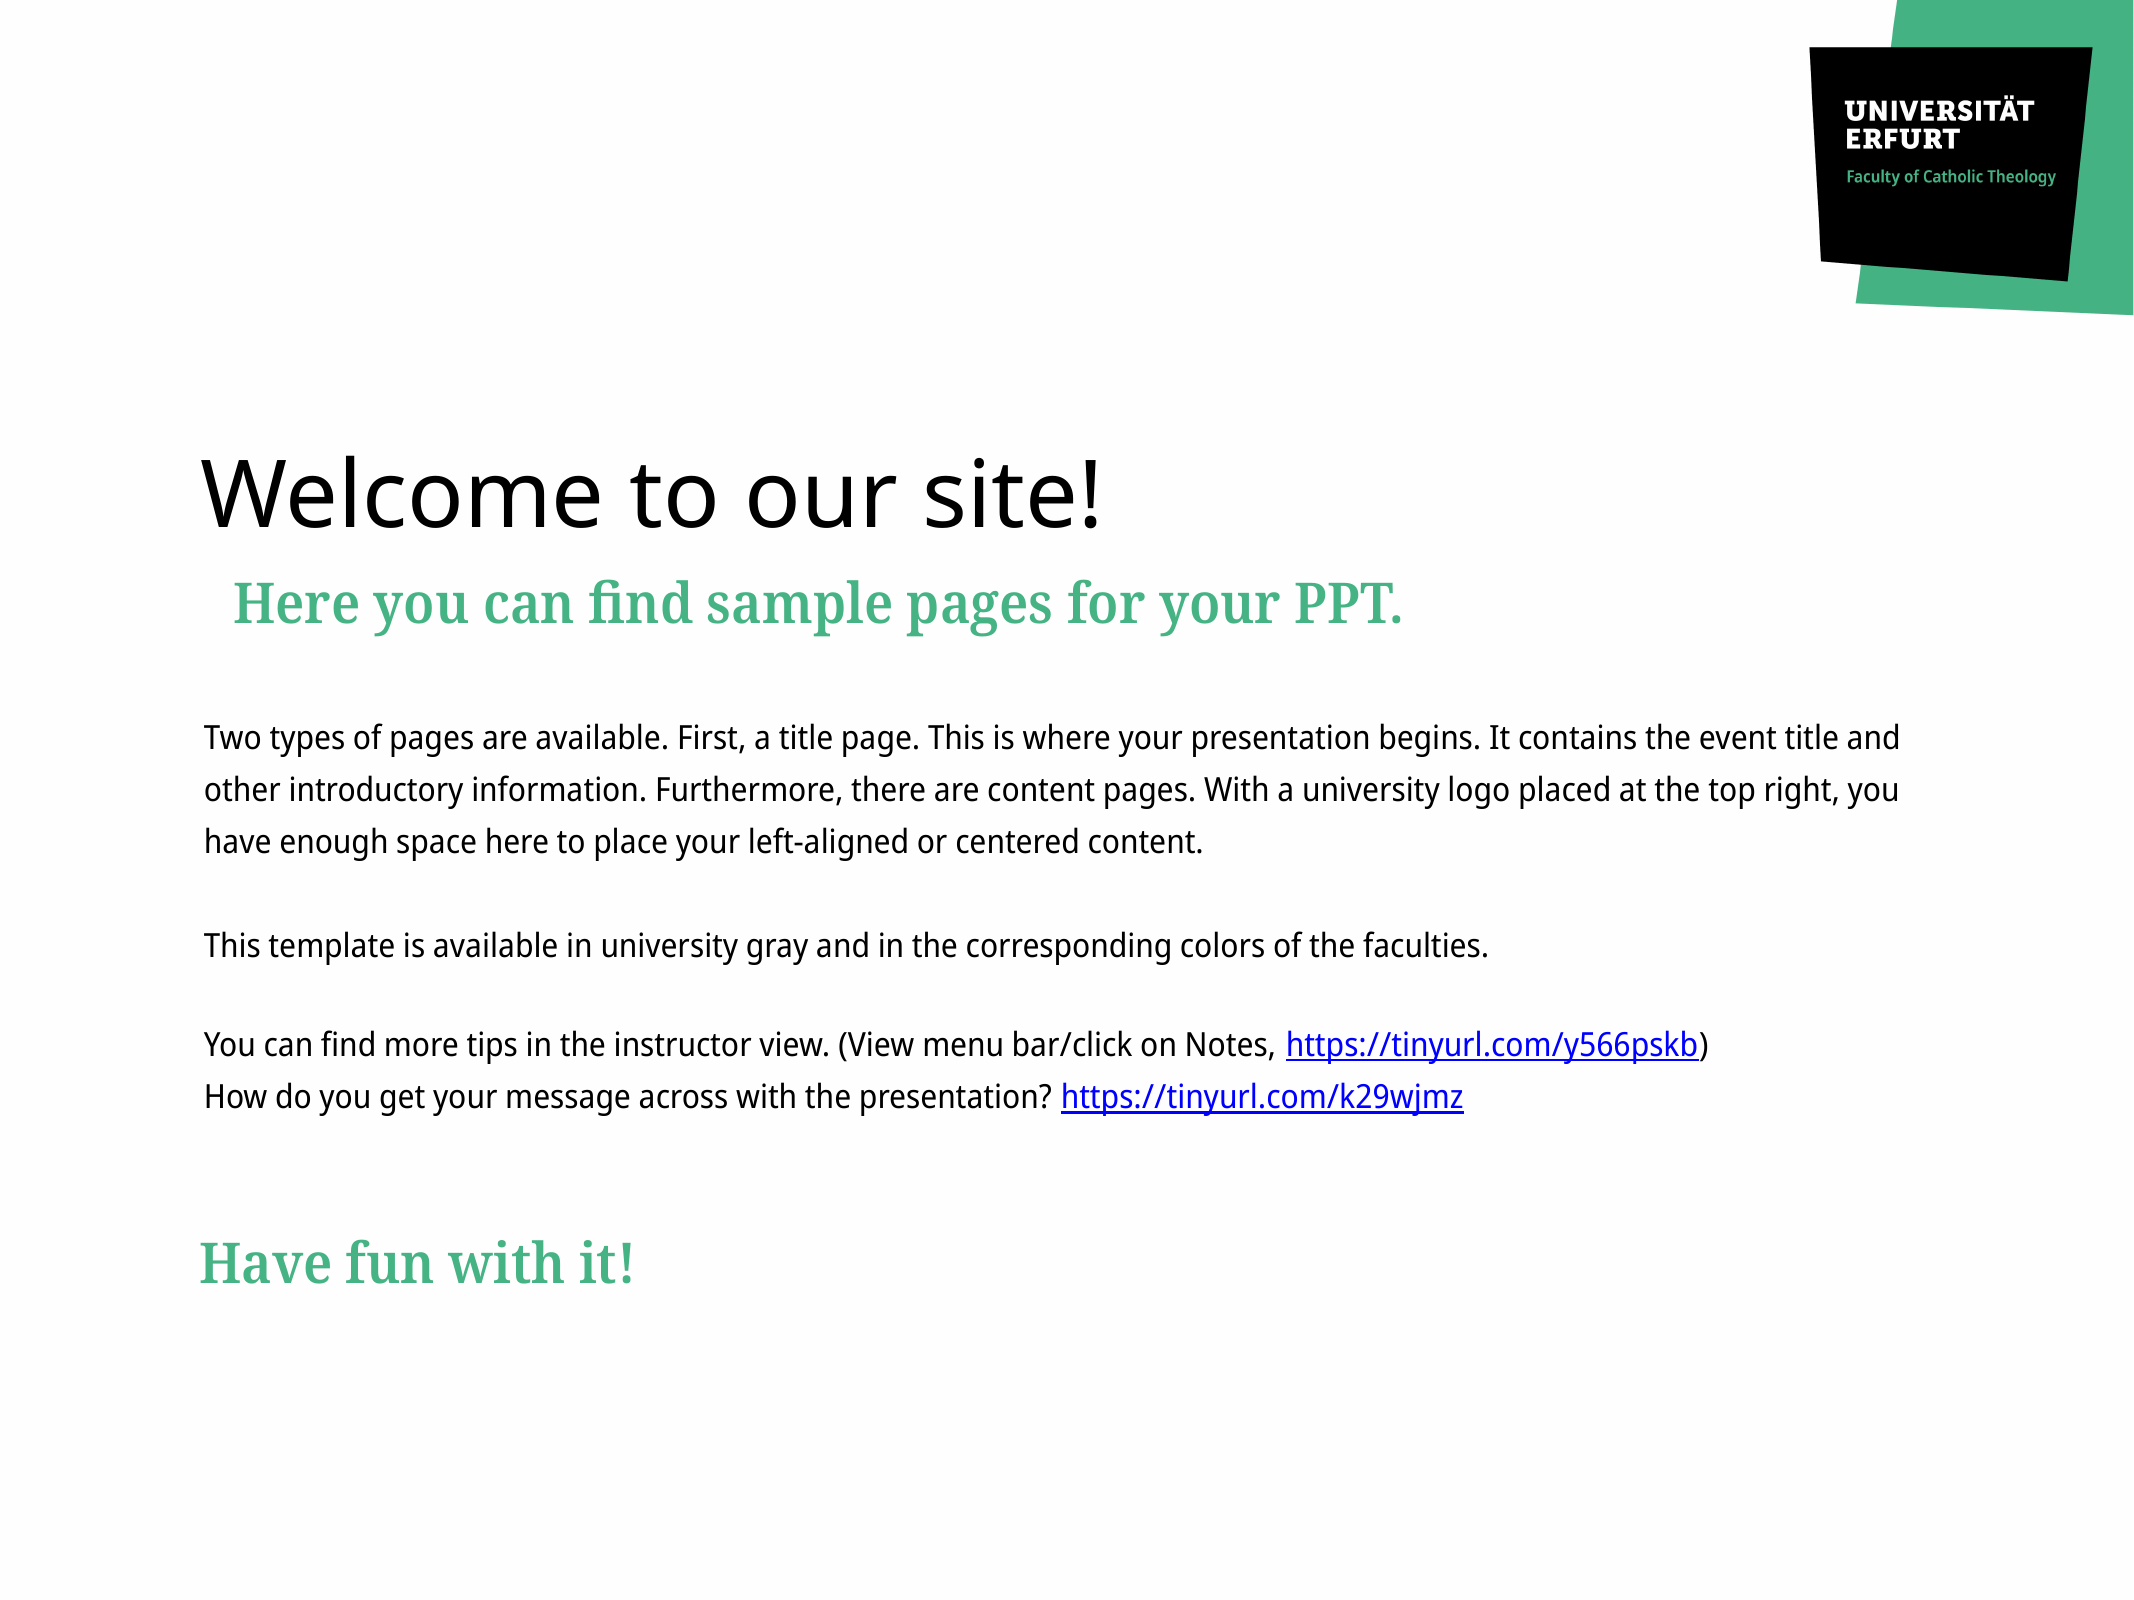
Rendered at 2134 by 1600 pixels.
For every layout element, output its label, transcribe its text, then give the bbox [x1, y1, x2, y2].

picture [0, 0, 2134, 1600]
text_box Have fun with it! [190, 1219, 646, 1304]
subtitle Two types of pages are available. First, a title page. This is where your presentation begins. It contains the event title and other introductory information. Furthermore, there are content pages. With a university logo placed at the top right, you have enough space here to place your left-aligned or centered content. This template is available in university gray and in the corresponding colors of the faculties. You can find more tips in the instructor view. (View menu bar/click on Notes, https://tinyurl.com/y566pskb) How do you get your message across with the presentation? https://tinyurl.com/k29wjmz [194, 695, 1913, 1220]
text_box Here you can find sample pages for your PPT. [224, 558, 1413, 643]
title Welcome to our site! [191, 268, 1910, 555]
